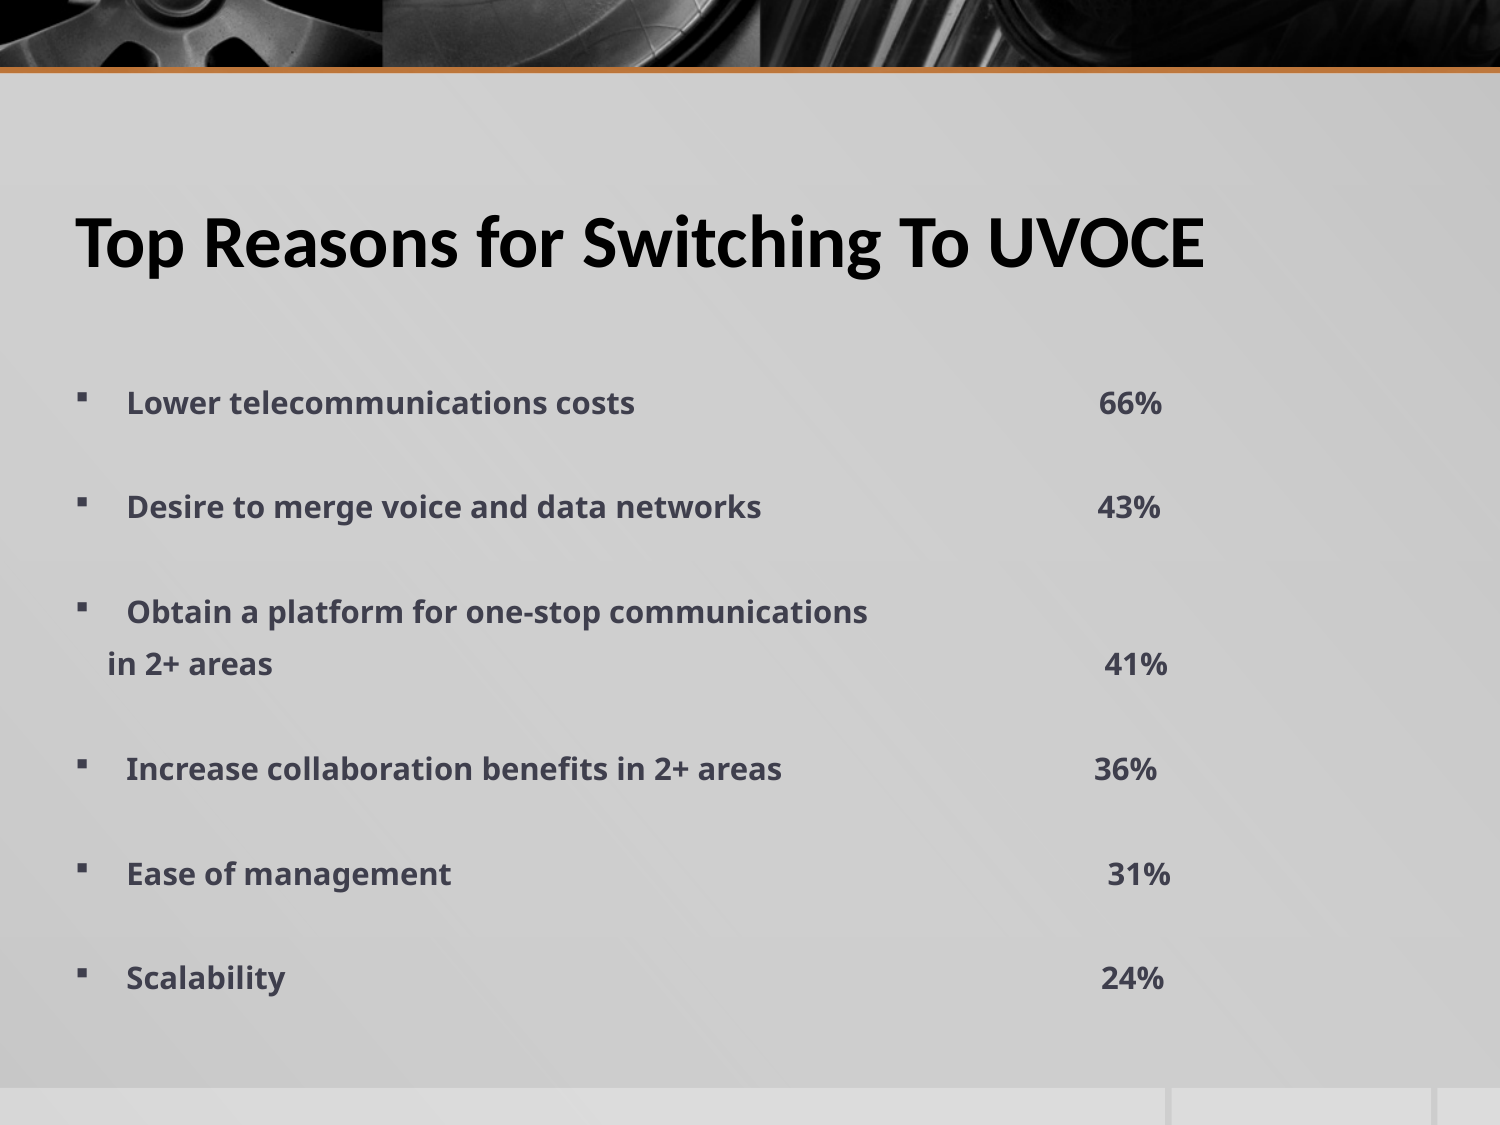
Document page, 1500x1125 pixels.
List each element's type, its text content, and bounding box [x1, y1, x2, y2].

title Top Reasons for Switching To UVOCE [75, 162, 1425, 313]
list Lower telecommunications costs 66% Desire to merge voice and data networks 43% Obtain a platform for one-stop communications in 2+ areas 41% Increase collaboration benefits in 2+ areas 36% Ease of management 31% Scalability 24% [75, 324, 1425, 1005]
picture [0, 0, 1500, 67]
